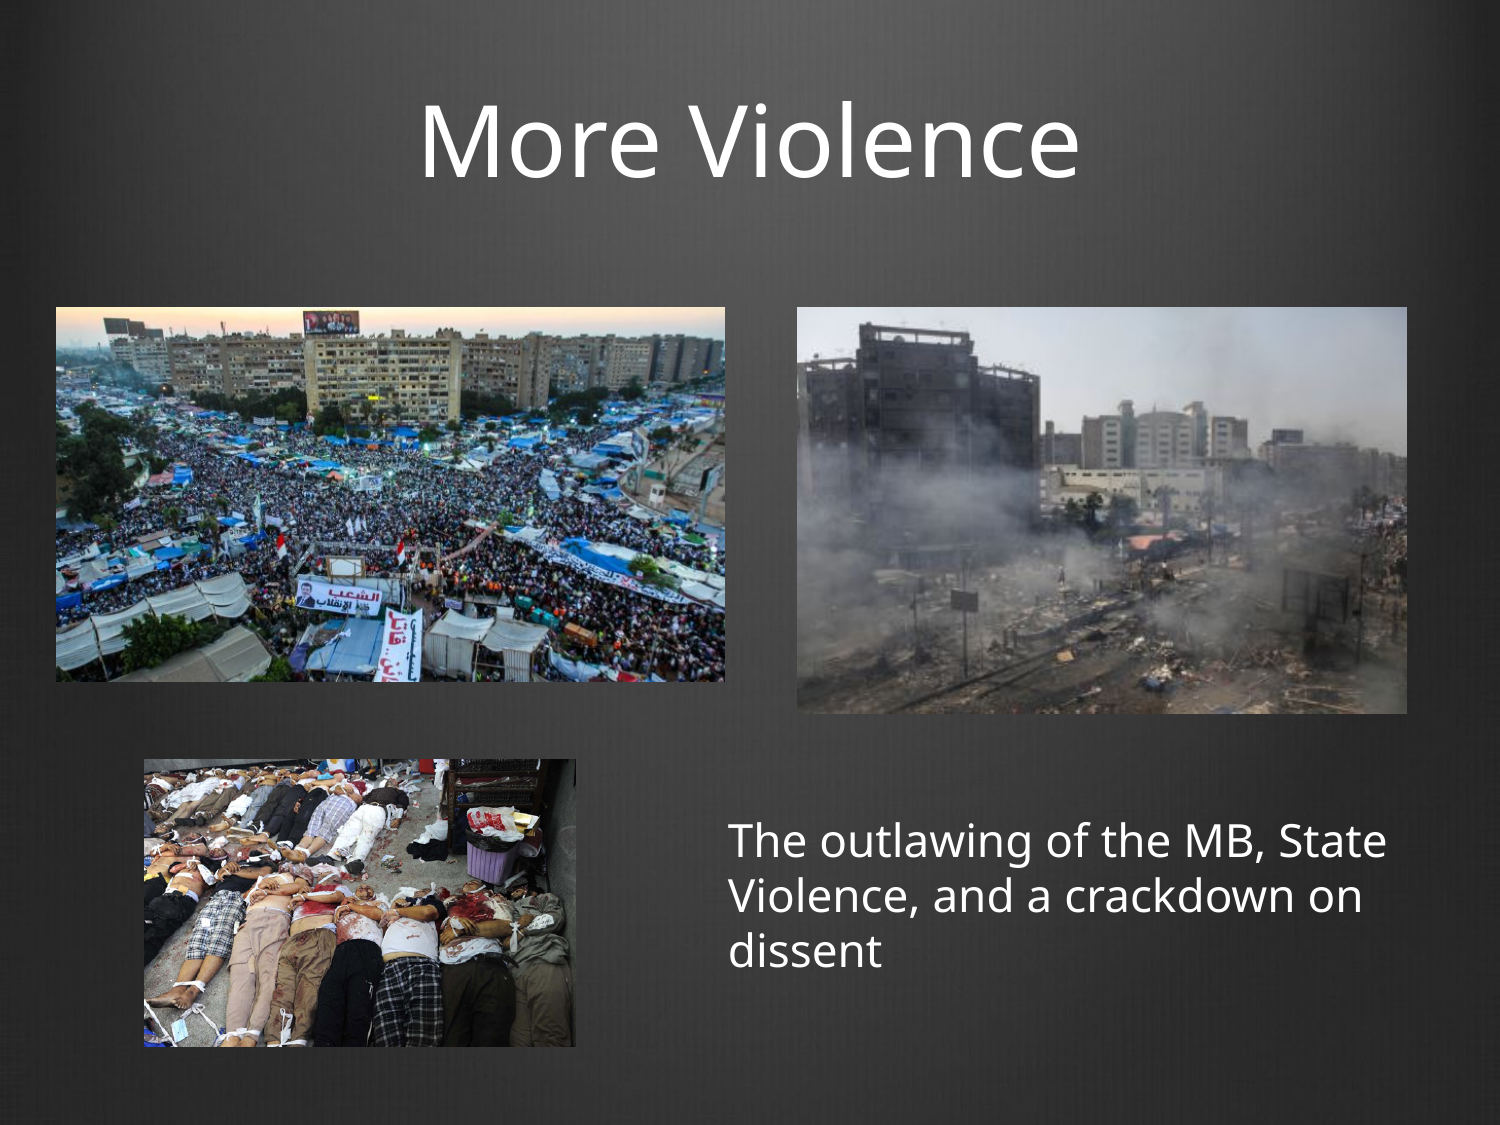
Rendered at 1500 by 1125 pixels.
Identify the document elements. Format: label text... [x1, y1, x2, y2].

picture [56, 307, 725, 683]
title More Violence [112, 19, 1388, 255]
list The outlawing of the MB, State Violence, and a crackdown on dissent [712, 803, 1455, 1013]
picture [144, 759, 576, 1047]
picture [797, 307, 1407, 714]
